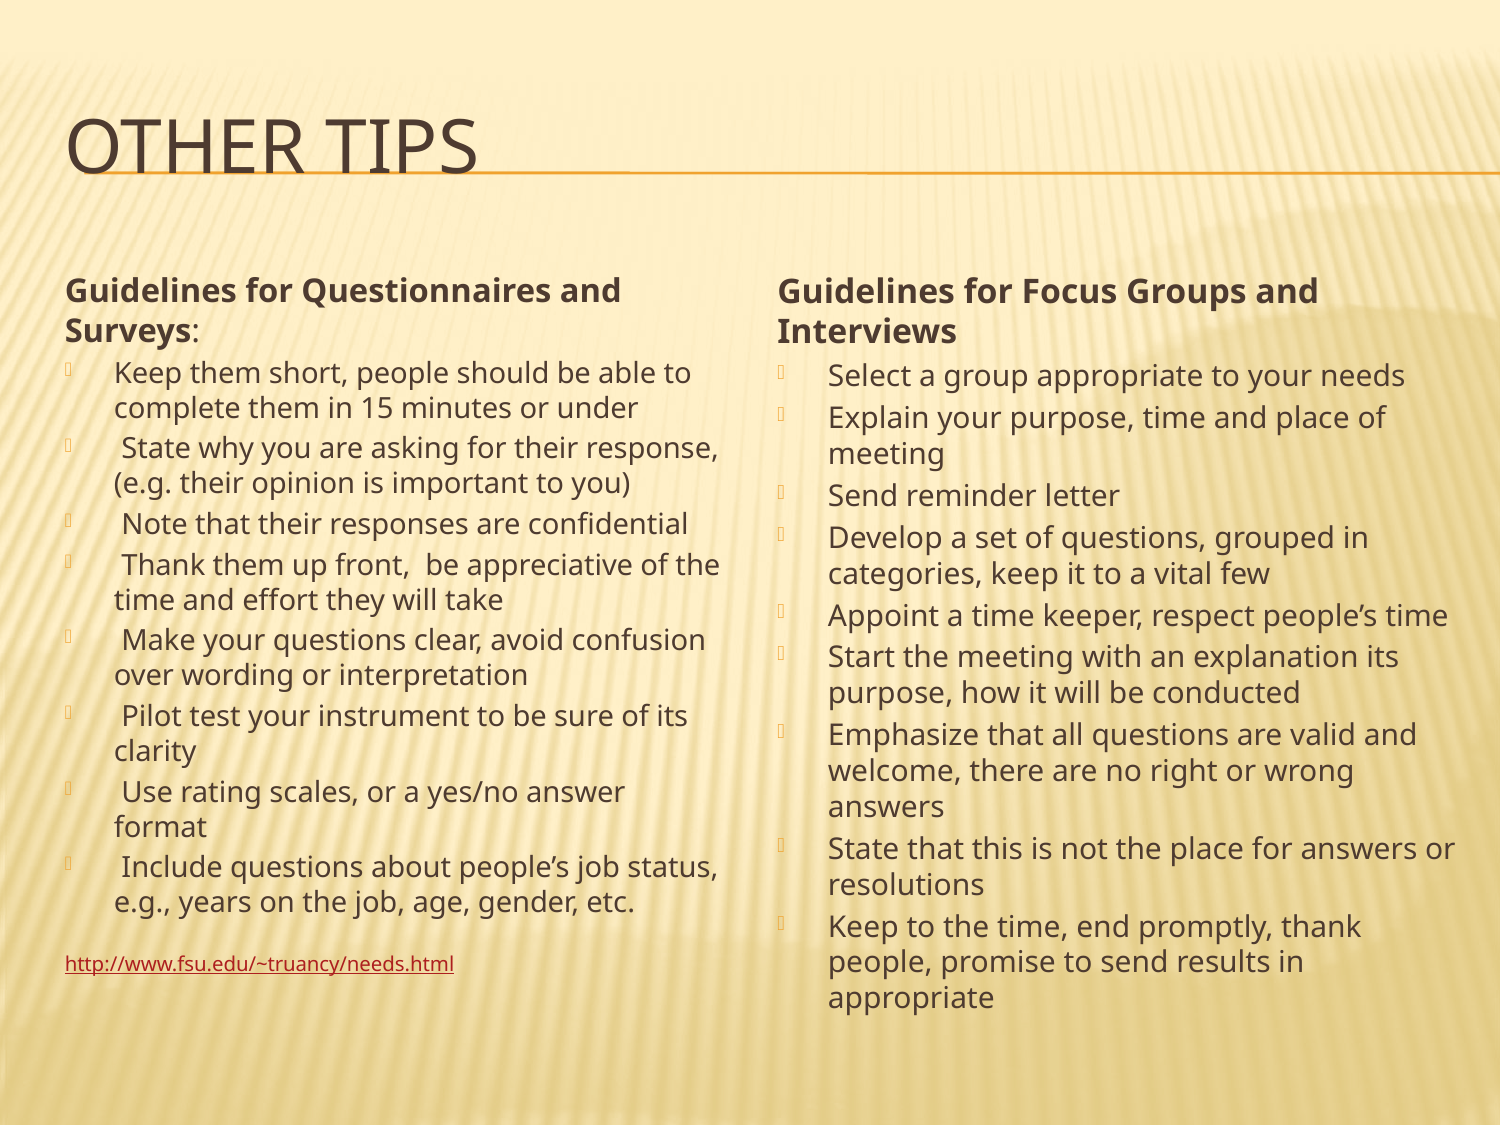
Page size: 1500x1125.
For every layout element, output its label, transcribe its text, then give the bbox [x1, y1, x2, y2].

list Guidelines for Questionnaires and Surveys: Keep them short, people should be able to complete them in 15 minutes or under State why you are asking for their response, (e.g. their opinion is important to you) Note that their responses are confidential Thank them up front, be appreciative of the time and effort they will take Make your questions clear, avoid confusion over wording or interpretation Pilot test your instrument to be sure of its clarity Use rating scales, or a yes/no answer format Include questions about people’s job status, e.g., years on the job, age, gender, etc. http://www.fsu.edu/~truancy/needs.html [50, 262, 738, 1038]
title Other Tips [49, 75, 1475, 213]
list Guidelines for Focus Groups and Interviews Select a group appropriate to your needs Explain your purpose, time and place of meeting Send reminder letter Develop a set of questions, grouped in categories, keep it to a vital few Appoint a time keeper, respect people’s time Start the meeting with an explanation its purpose, how it will be conducted Emphasize that all questions are valid and welcome, there are no right or wrong answers State that this is not the place for answers or resolutions Keep to the time, end promptly, thank people, promise to send results in appropriate [762, 262, 1475, 1038]
